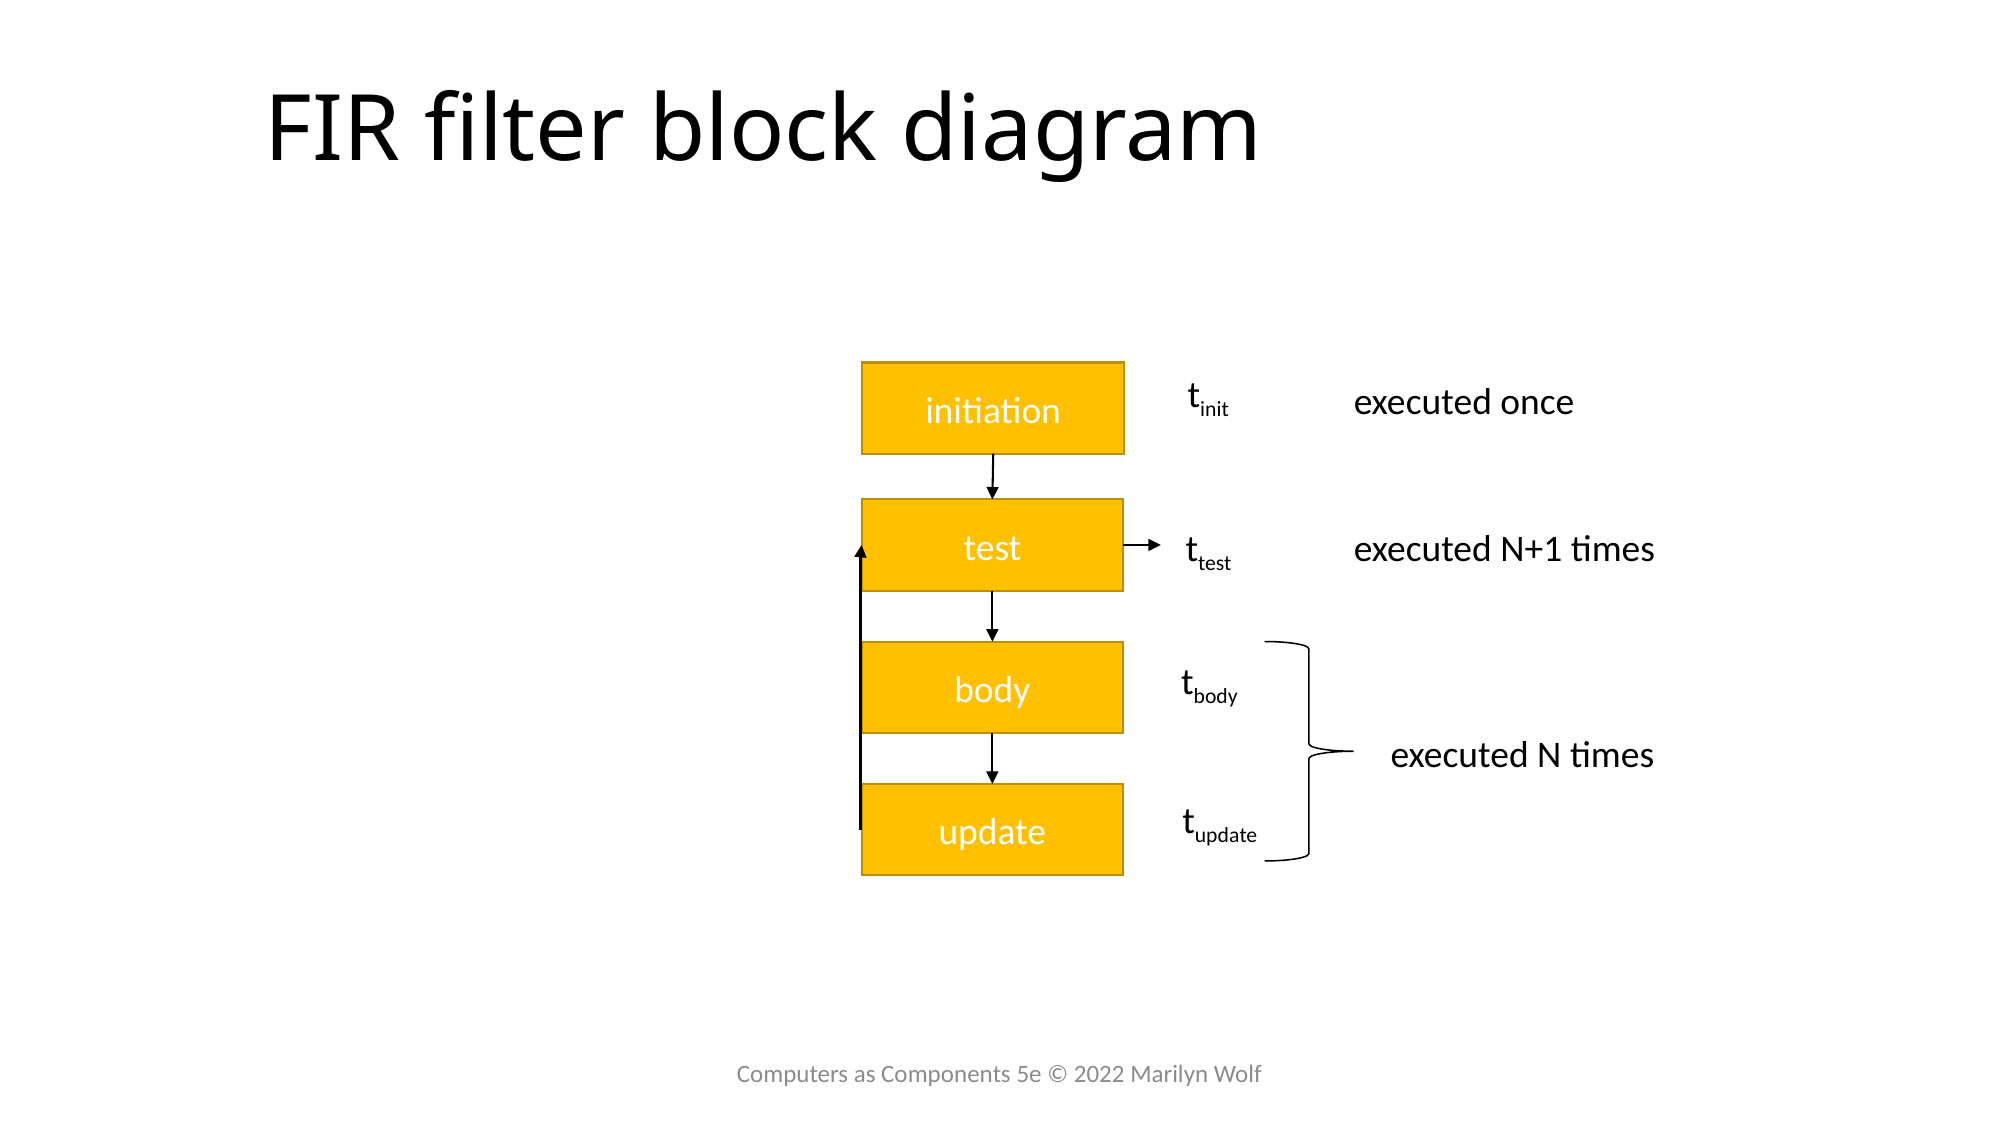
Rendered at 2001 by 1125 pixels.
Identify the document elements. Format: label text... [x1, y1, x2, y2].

text_box body [864, 641, 1124, 734]
text_box tinit [1173, 362, 1244, 429]
footer Computers as Components 5e © 2022 Marilyn Wolf [662, 1042, 1338, 1103]
text_box update [861, 783, 1124, 876]
text_box initiation [861, 361, 1125, 455]
text_box executed once [1339, 370, 1590, 430]
text_box [1264, 641, 1354, 861]
title FIR filter block diagram [249, 37, 1525, 225]
text_box executed N times [1375, 723, 1670, 783]
text_box tupdate [1167, 788, 1264, 855]
text_box tbody [1166, 649, 1253, 716]
text_box test [861, 498, 1124, 592]
text_box ttest [1170, 516, 1247, 583]
text_box executed N+1 times [1339, 516, 1671, 577]
